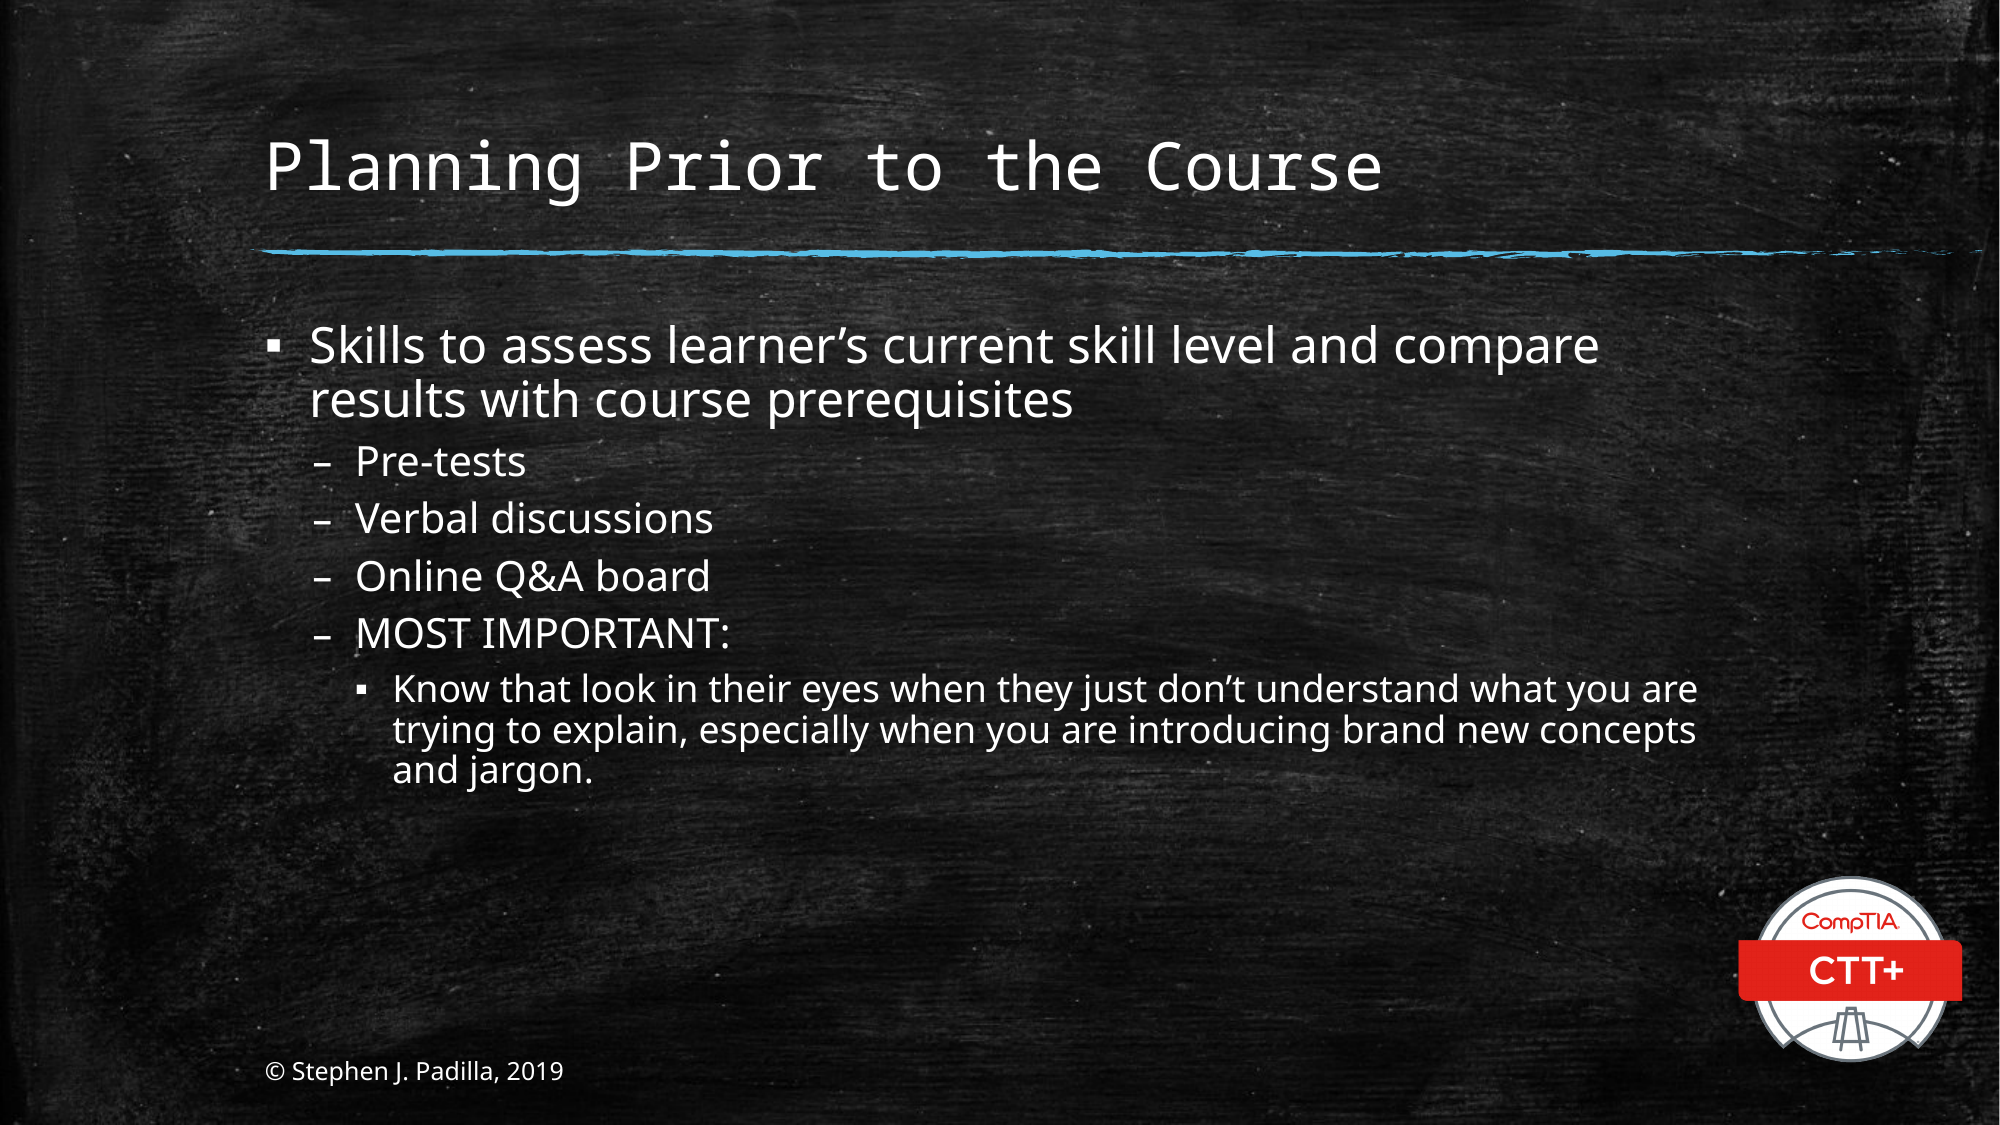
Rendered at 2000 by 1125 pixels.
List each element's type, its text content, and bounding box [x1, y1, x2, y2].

footer © Stephen J. Padilla, 2019 [249, 1050, 1288, 1096]
picture [1699, 824, 2000, 1125]
title Planning Prior to the Course [249, 45, 1750, 213]
list Skills to assess learner’s current skill level and compare results with course prerequisites Pre-tests Verbal discussions Online Q&A board MOST IMPORTANT: Know that look in their eyes when they just don’t understand what you are trying to explain, especially when you are introducing brand new concepts and jargon. [249, 312, 1750, 1013]
